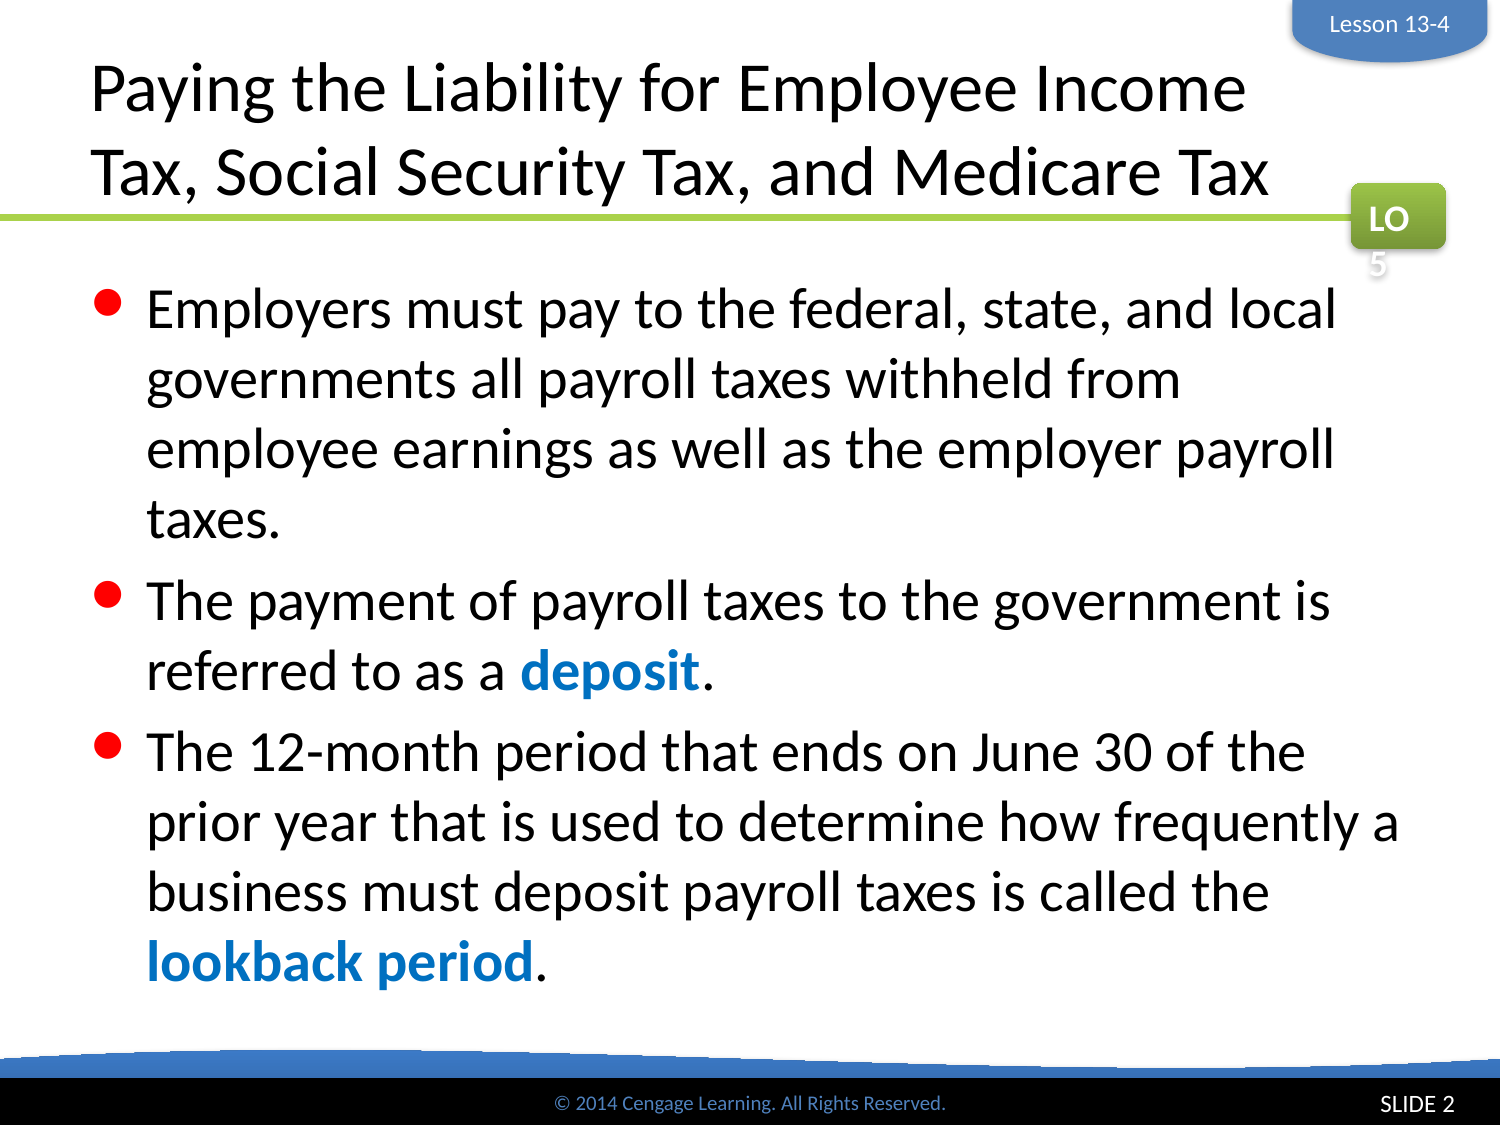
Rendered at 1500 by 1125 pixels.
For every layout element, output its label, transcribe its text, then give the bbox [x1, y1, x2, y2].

slide_number SLIDE 2 [1170, 1080, 1470, 1125]
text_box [1292, 0, 1488, 63]
title Paying the Liability for Employee Income Tax, Social Security Tax, and Medicare Tax [75, 29, 1350, 218]
list Employers must pay to the federal, state, and local governments all payroll taxes withheld from employee earnings as well as the employer payroll taxes. The payment of payroll taxes to the government is referred to as a deposit. The 12-month period that ends on June 30 of the prior year that is used to determine how frequently a business must deposit payroll taxes is called the lookback period. [75, 262, 1425, 1005]
text_box LO5 [1350, 183, 1446, 250]
